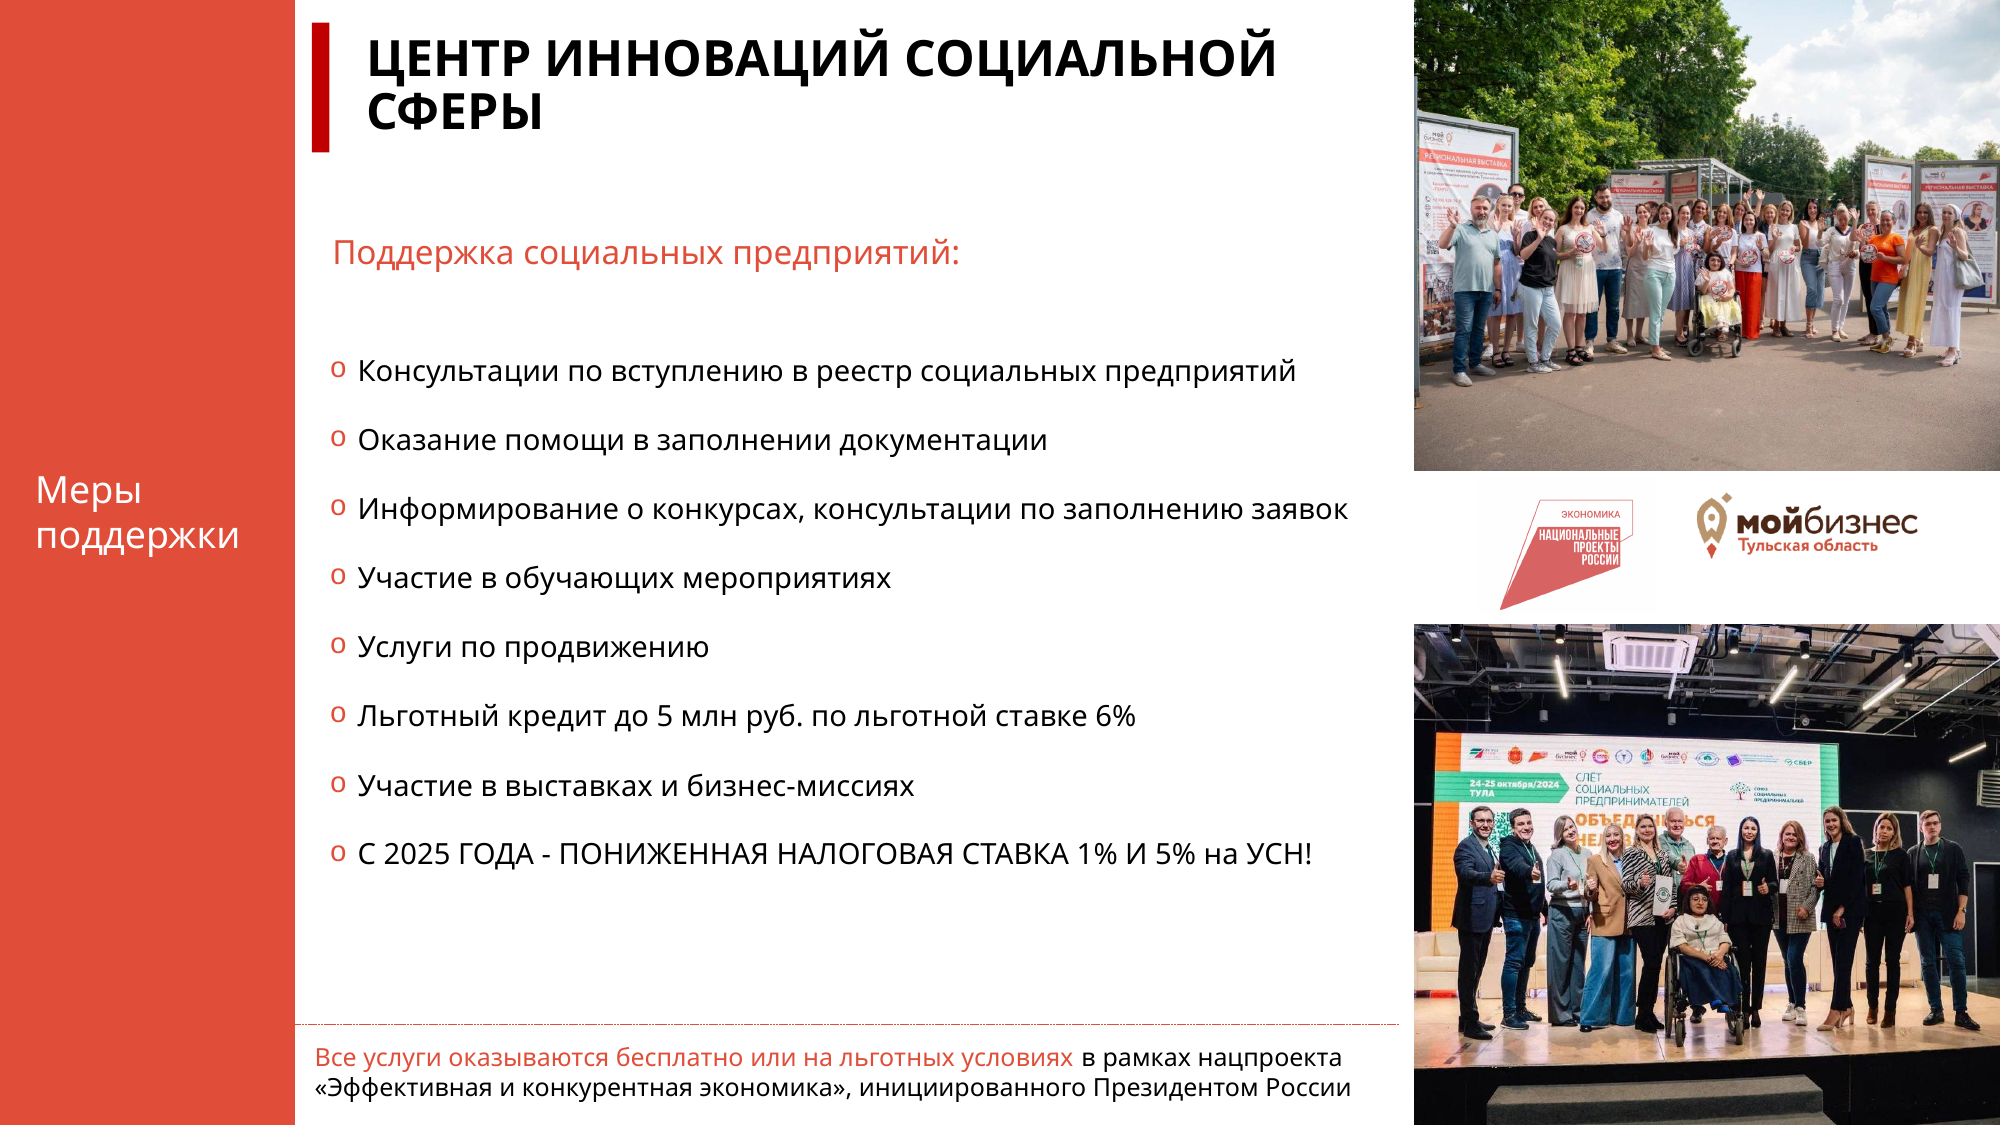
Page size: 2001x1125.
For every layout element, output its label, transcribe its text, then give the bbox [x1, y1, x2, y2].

text_box [311, 22, 331, 153]
text_box [0, 0, 295, 1125]
text_box Поддержка социальных предприятий: [329, 229, 1414, 272]
picture [1414, 0, 2000, 471]
picture [1686, 479, 1933, 566]
text_box Меры поддержки [20, 459, 450, 564]
picture [1414, 624, 2000, 1125]
text_box Консультации по вступлению в реестр социальных предприятий Оказание помощи в заполнении документации Информирование о конкурсах, консультации по заполнению заявок Участие в обучающих мероприятиях Услуги по продвижению Льготный кредит до 5 млн руб. по льготной ставке 6% Участие в выставках и бизнес-миссиях С 2025 ГОДА - ПОНИЖЕННАЯ НАЛОГОВАЯ СТАВКА 1% И 5% на УСН! [329, 334, 1520, 918]
text_box Все услуги оказываются бесплатно или на льготных условиях в рамках нацпроекта «Эффективная и конкурентная экономика», инициированного Президентом России [311, 1039, 1414, 1102]
text_box ЦЕНТР ИННОВАЦИЙ СОЦИАЛЬНОЙ СФЕРЫ [351, 25, 1414, 176]
picture [1478, 476, 1657, 614]
